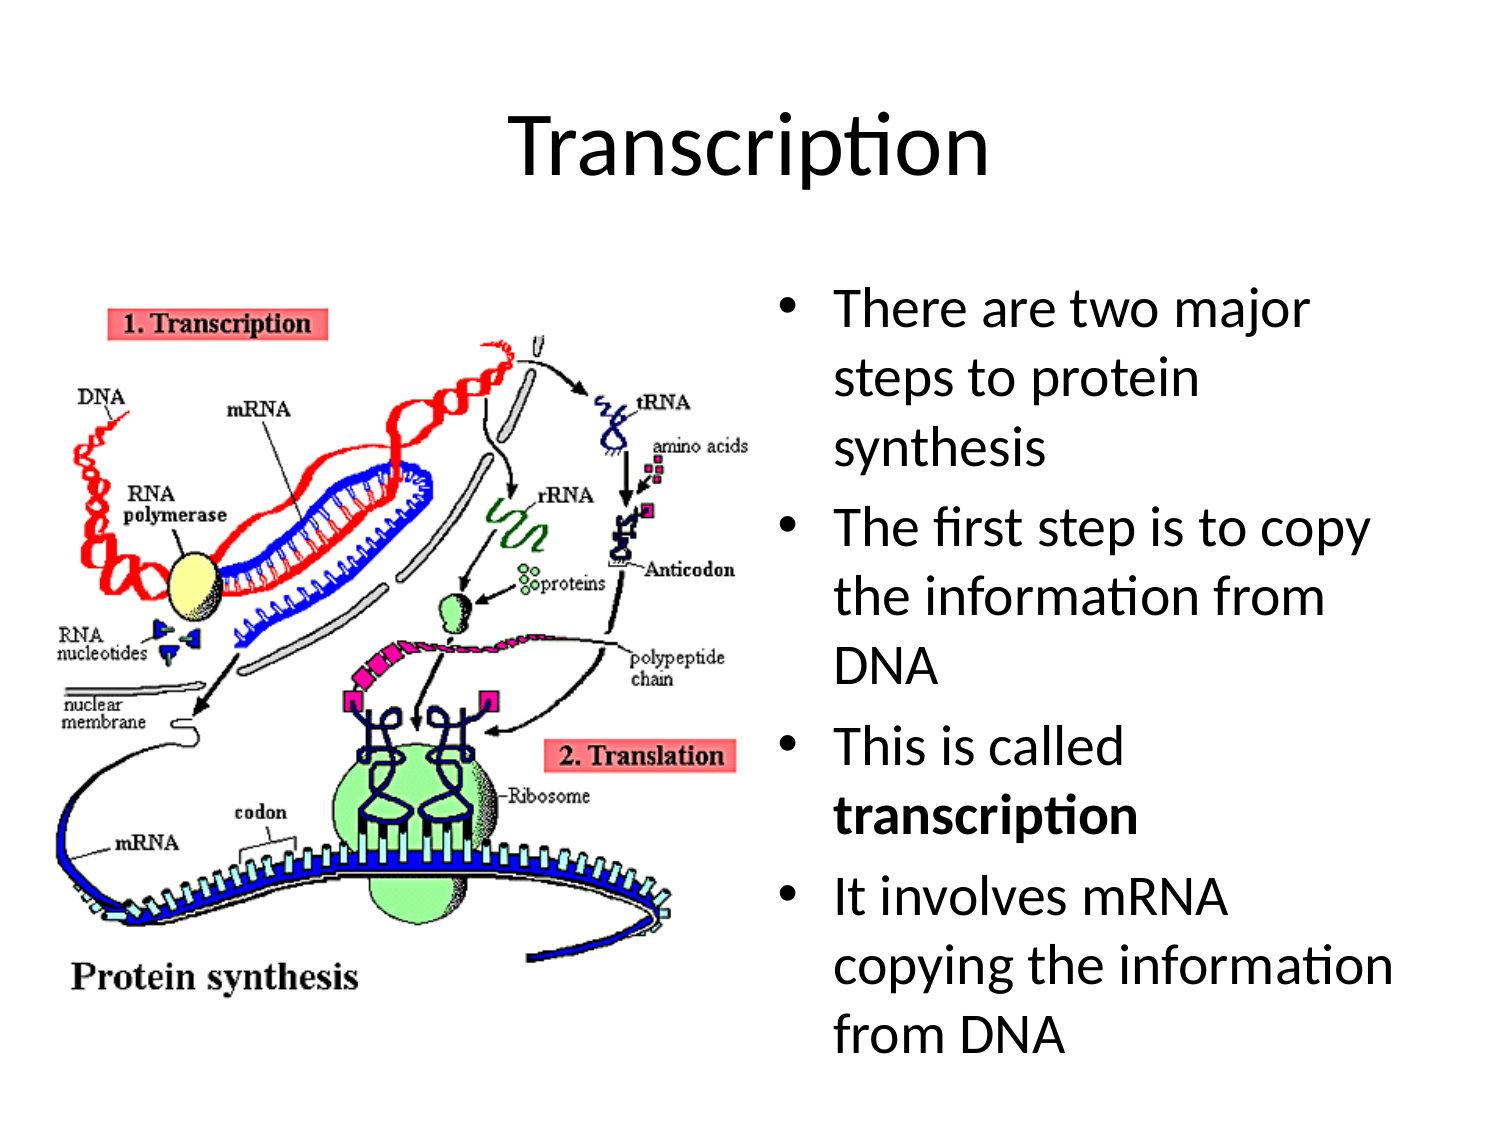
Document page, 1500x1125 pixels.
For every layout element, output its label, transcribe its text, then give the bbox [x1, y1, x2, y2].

picture [49, 287, 754, 1010]
title Transcription [75, 45, 1425, 233]
list There are two major steps to protein synthesis The first step is to copy the information from DNA This is called transcription It involves mRNA copying the information from DNA [762, 262, 1425, 1075]
